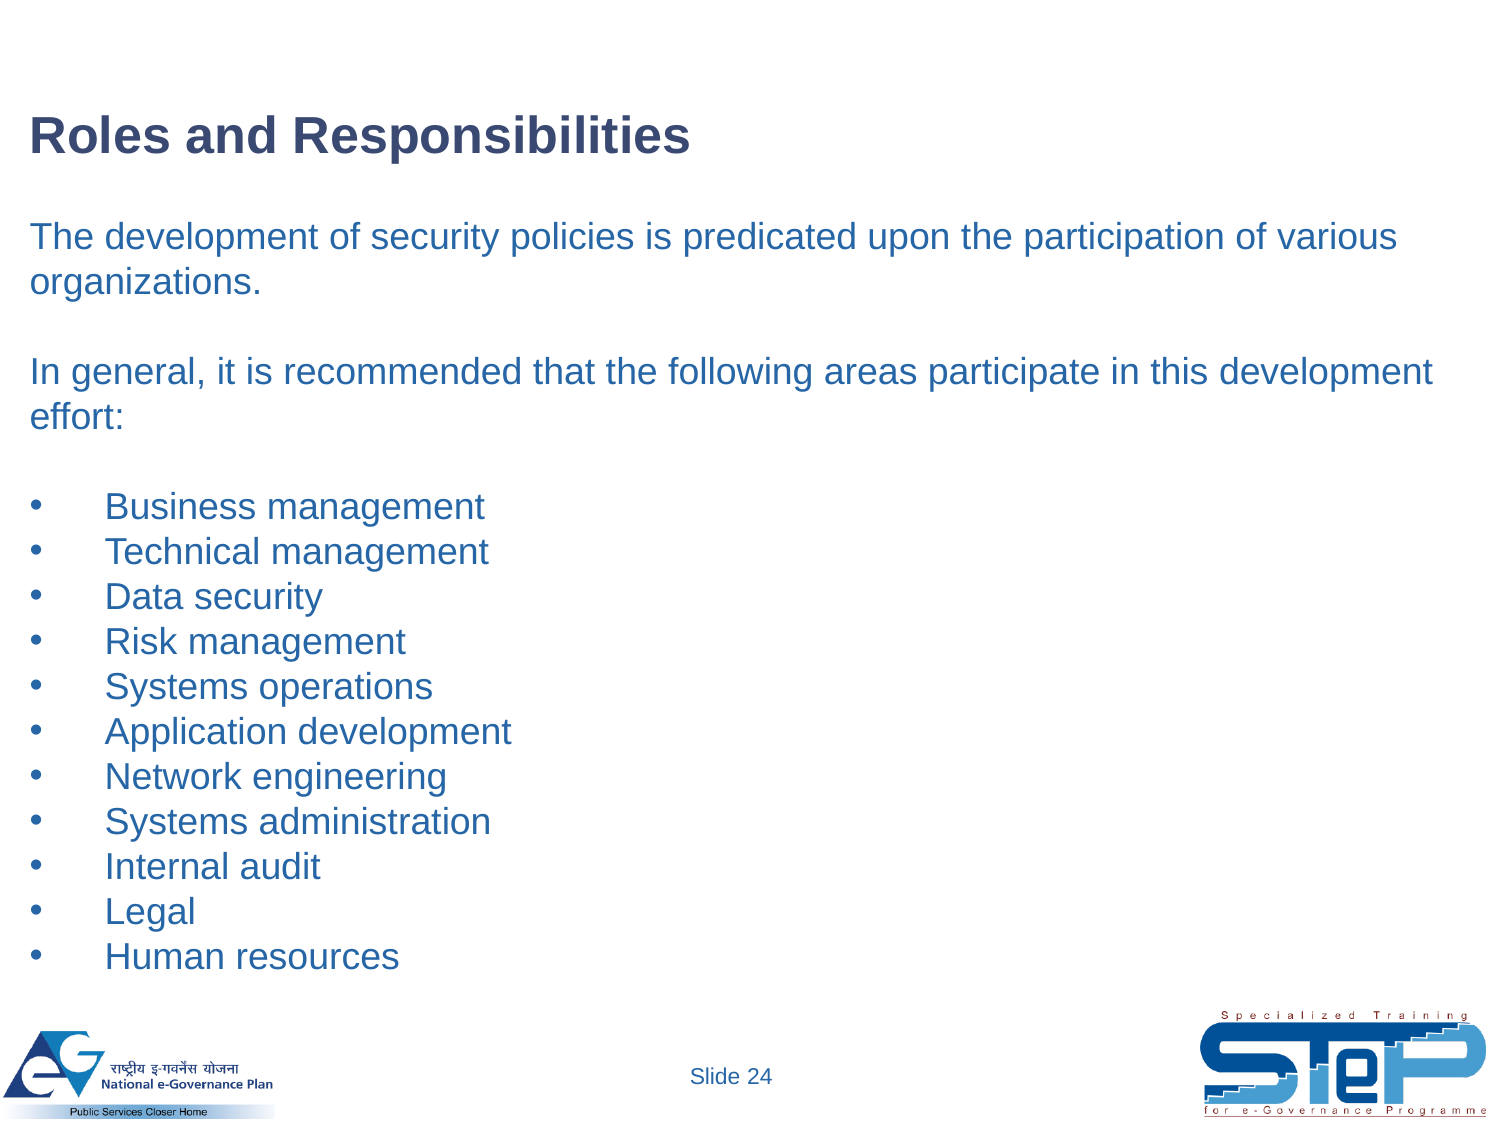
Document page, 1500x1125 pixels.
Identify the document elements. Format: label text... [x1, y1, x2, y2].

list The development of security policies is predicated upon the participation of various organizations. In general, it is recommended that the following areas participate in this development effort: Business management Technical management Data security Risk management Systems operations Application development Network engineering Systems administration Internal audit Legal Human resources [29, 212, 1470, 1001]
picture [1200, 1011, 1486, 1117]
title Roles and Responsibilities [29, 101, 1470, 212]
picture [2, 1031, 275, 1119]
